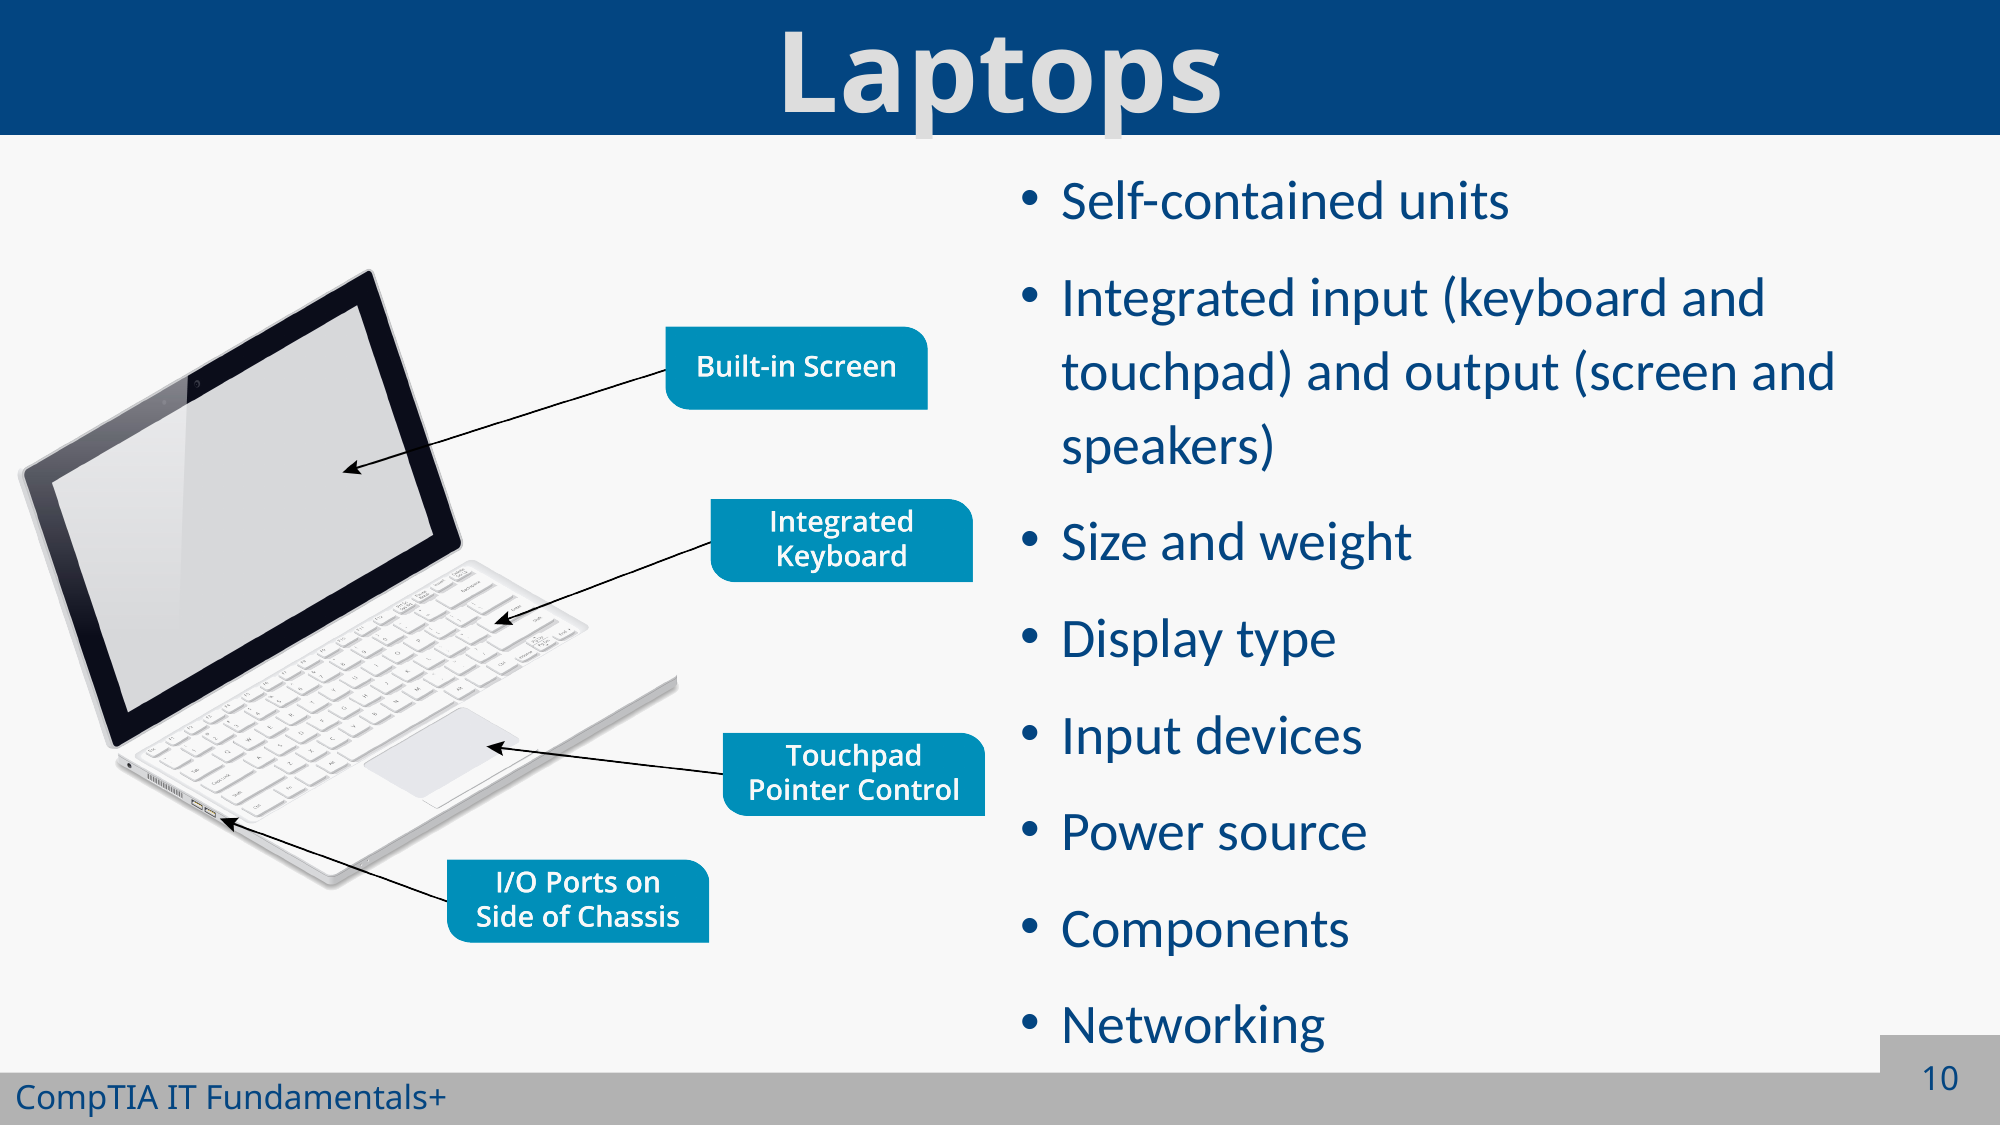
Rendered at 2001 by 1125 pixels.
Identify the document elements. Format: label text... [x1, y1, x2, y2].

slide_number 10 [1880, 1035, 2000, 1125]
list Self-contained units Integrated input (keyboard and touchpad) and output (screen and speakers) Size and weight Display type Input devices Power source Components Networking [1005, 149, 1980, 1065]
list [15, 264, 991, 951]
title Laptops [0, 0, 2000, 135]
footer CompTIA IT Fundamentals+ [0, 1072, 1880, 1125]
